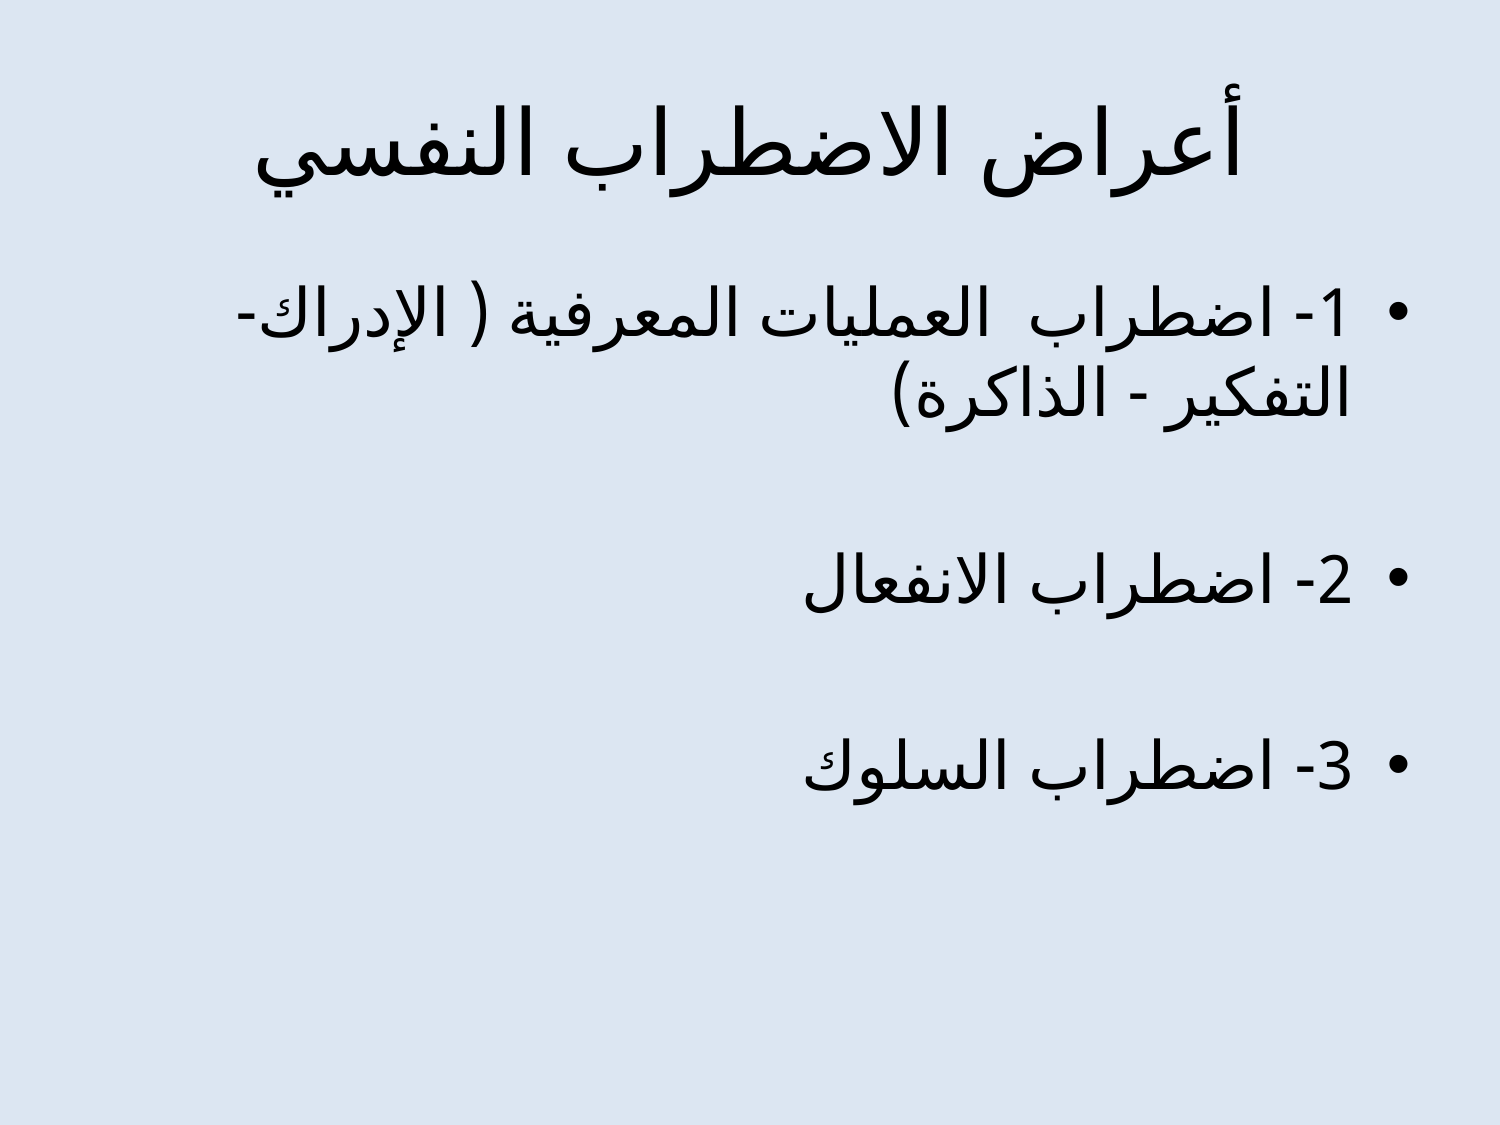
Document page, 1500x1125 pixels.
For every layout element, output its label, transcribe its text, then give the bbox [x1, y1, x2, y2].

title أعراض الاضطراب النفسي [75, 45, 1425, 233]
list 1- اضطراب العمليات المعرفية ( الإدراك- التفكير - الذاكرة) 2- اضطراب الانفعال 3- اضطراب السلوك [75, 262, 1425, 1005]
